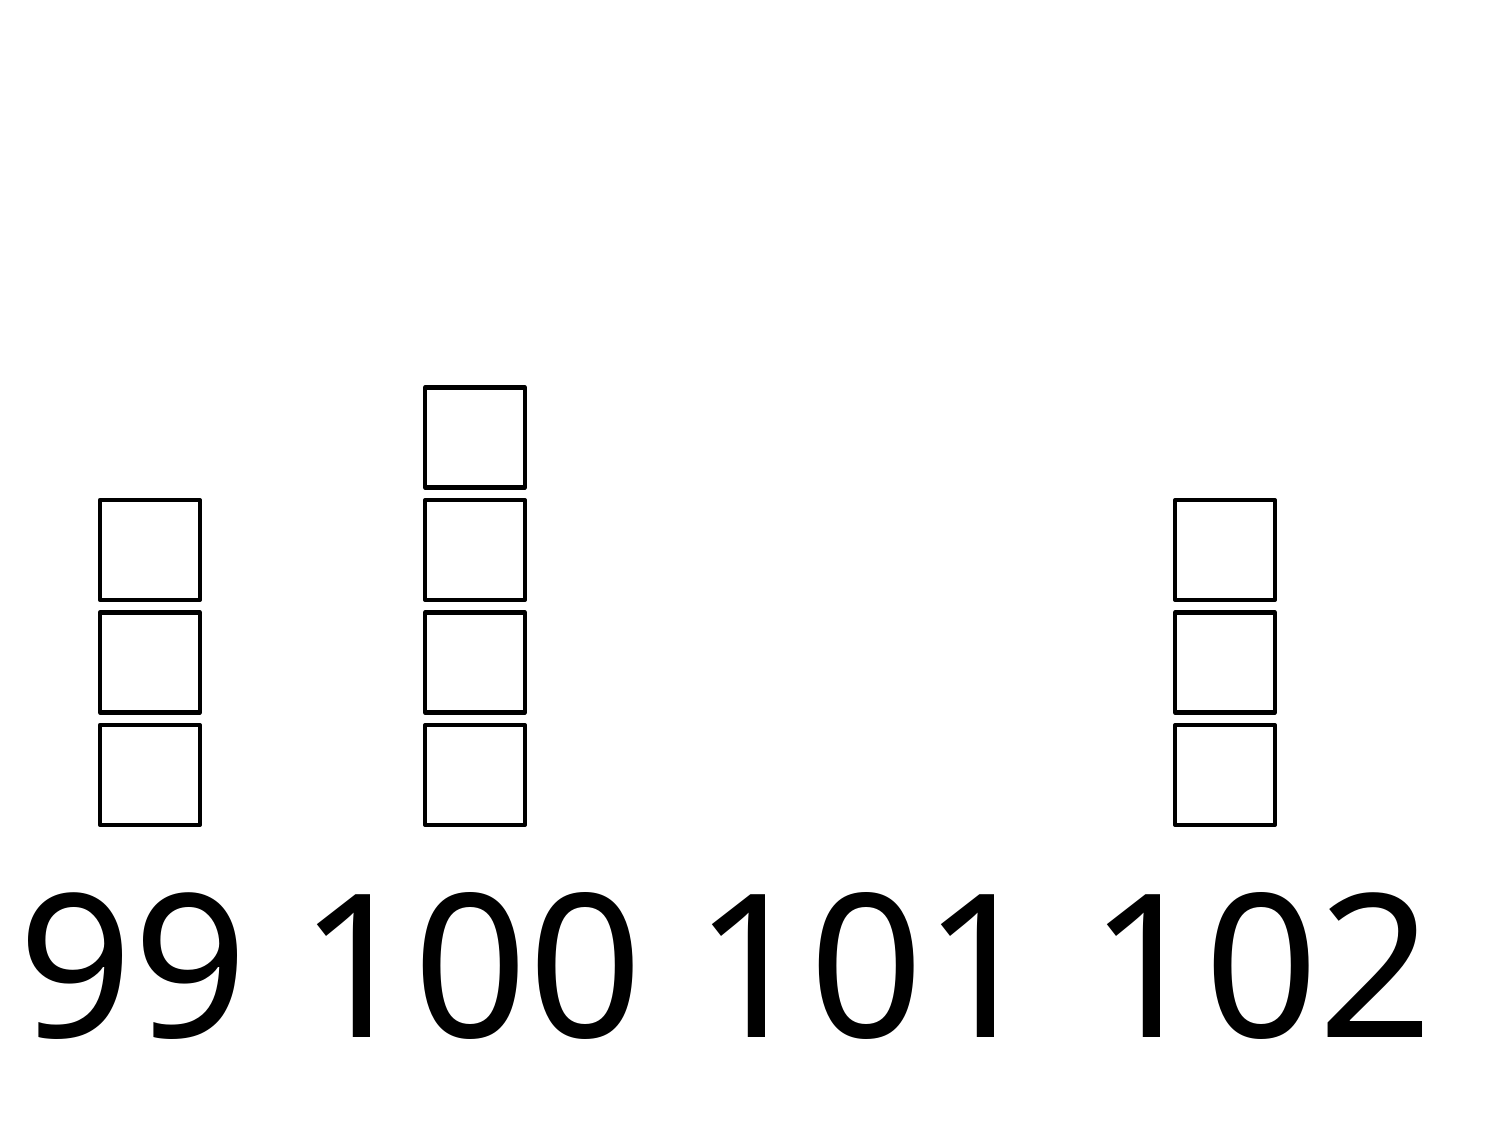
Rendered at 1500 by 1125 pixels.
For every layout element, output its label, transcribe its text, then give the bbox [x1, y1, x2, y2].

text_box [99, 499, 201, 826]
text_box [1174, 499, 1276, 826]
text_box 99 100 101 102 [0, 829, 1500, 1085]
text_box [424, 387, 526, 826]
